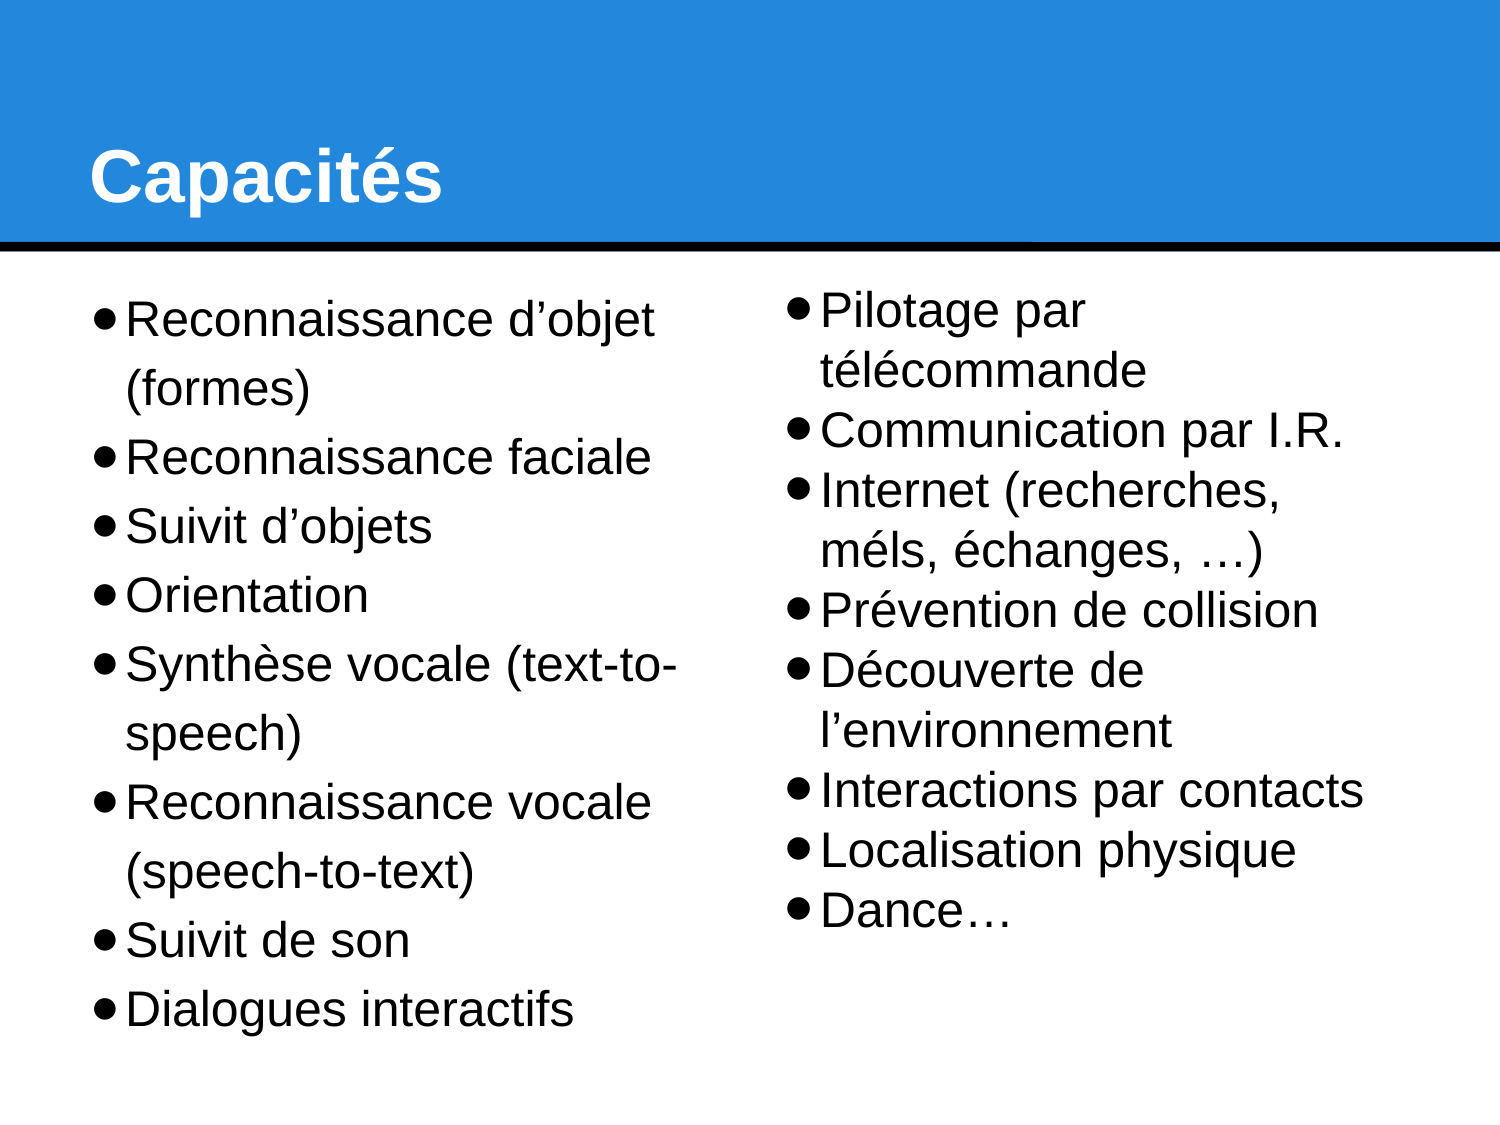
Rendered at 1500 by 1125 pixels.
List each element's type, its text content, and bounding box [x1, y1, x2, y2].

text_box Pilotage par télécommande Communication par I.R. Internet (recherches, méls, échanges, …) Prévention de collision Découverte de l’environnement Interactions par contacts Localisation physique Dance… [769, 262, 1425, 1078]
text_box Reconnaissance d’objet (formes) Reconnaissance faciale Suivit d’objets Orientation Synthèse vocale (text-to-speech) Reconnaissance vocale (speech-to-text) Suivit de son Dialogues interactifs [75, 262, 731, 1078]
text_box Capacités [75, 45, 1425, 233]
